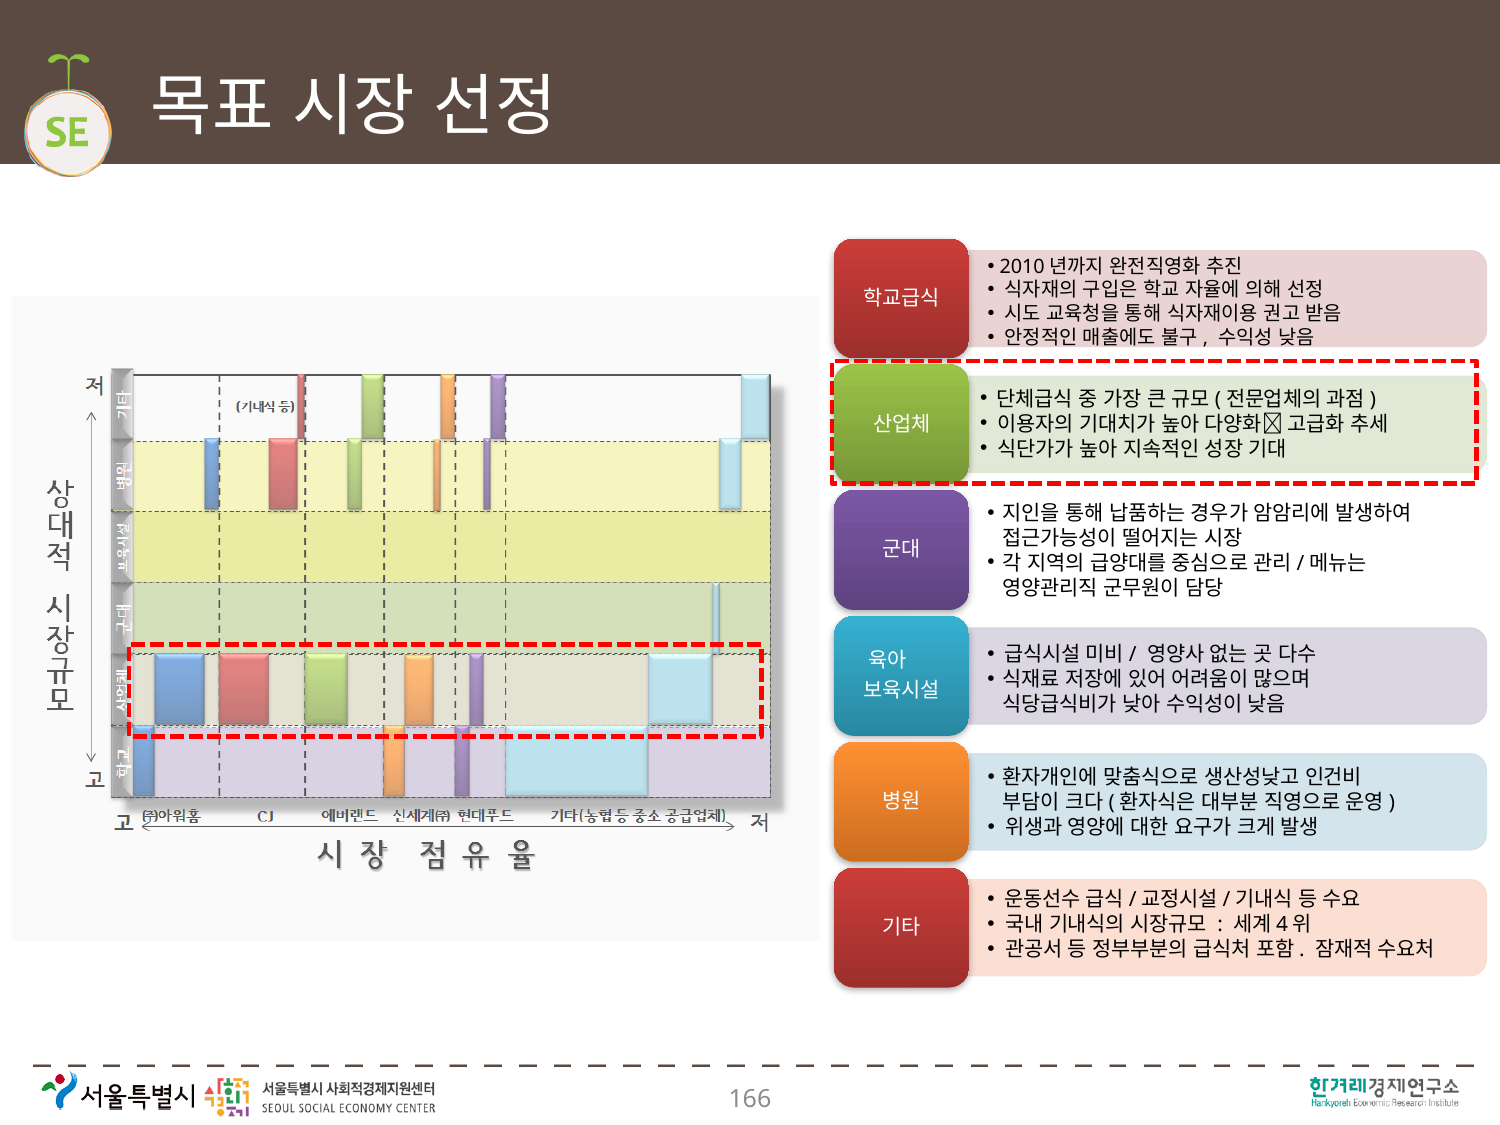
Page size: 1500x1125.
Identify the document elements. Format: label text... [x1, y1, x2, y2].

picture [40, 361, 792, 873]
title 목표 시장 선정 [135, 45, 1463, 161]
slide_number 166 [696, 1069, 804, 1125]
picture [0, 0, 1500, 1125]
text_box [820, 238, 1500, 988]
text_box [11, 296, 815, 941]
